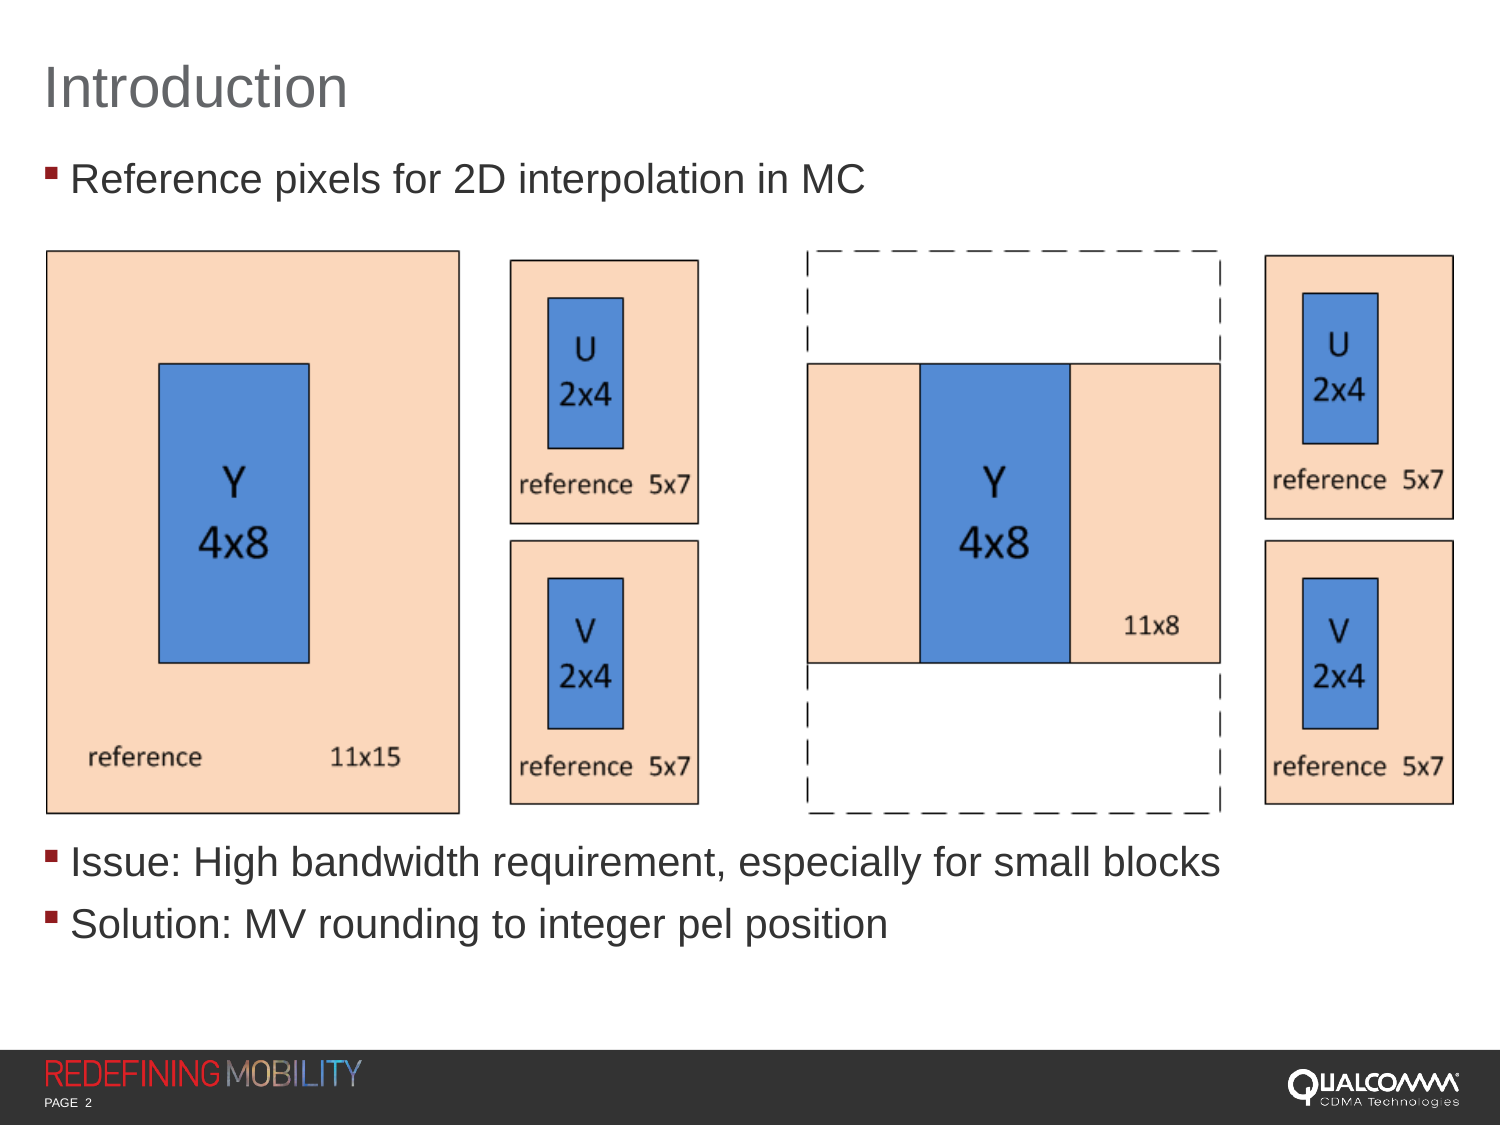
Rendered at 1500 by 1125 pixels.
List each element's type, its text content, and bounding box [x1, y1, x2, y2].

picture [45, 249, 1455, 816]
title Introduction [28, 44, 1462, 138]
list Reference pixels for 2D interpolation in MC Issue: High bandwidth requirement, especially for small blocks Solution: MV rounding to integer pel position [26, 148, 1475, 1021]
picture [1278, 1058, 1478, 1114]
picture [30, 1048, 372, 1099]
